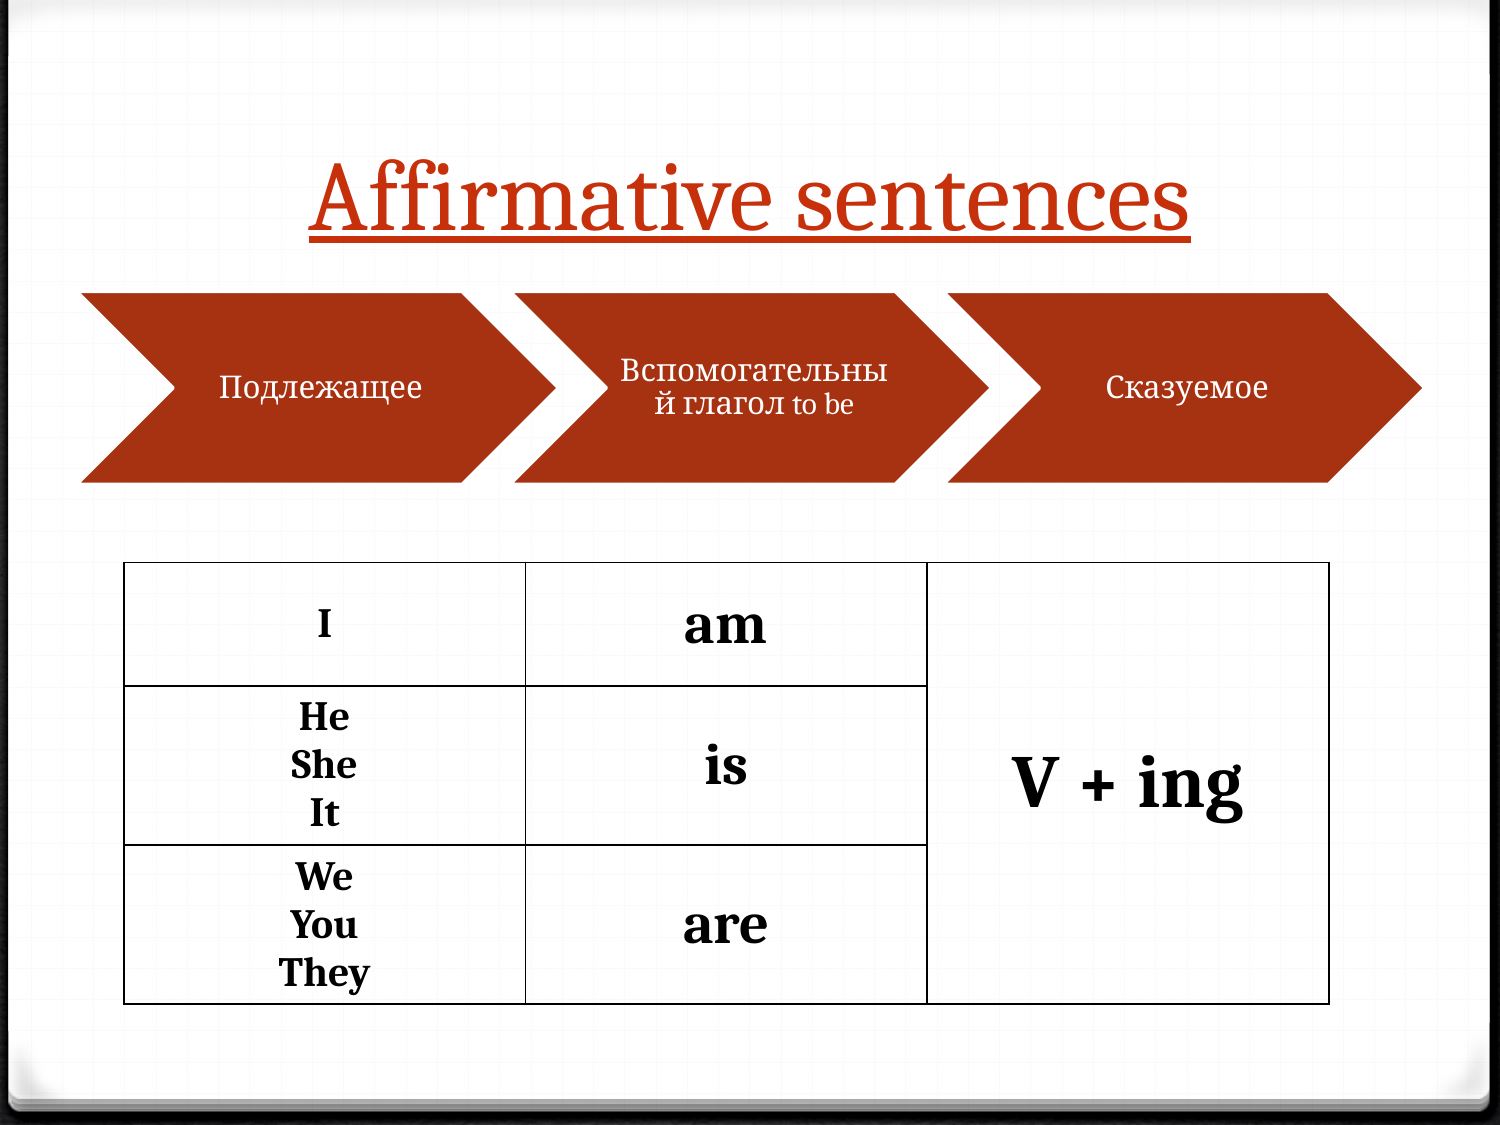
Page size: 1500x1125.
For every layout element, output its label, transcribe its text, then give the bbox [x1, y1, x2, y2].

table_cell is [526, 687, 926, 844]
picture [0, 0, 1500, 1125]
table_cell He She It [125, 687, 525, 844]
table_header am [526, 587, 926, 685]
table_cell We You They [125, 846, 525, 1003]
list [76, 195, 1426, 580]
table_header I [125, 587, 525, 685]
table_header V + ing [928, 587, 1328, 1003]
title Affirmative sentences [90, 71, 1410, 192]
table_cell are [526, 846, 926, 1003]
